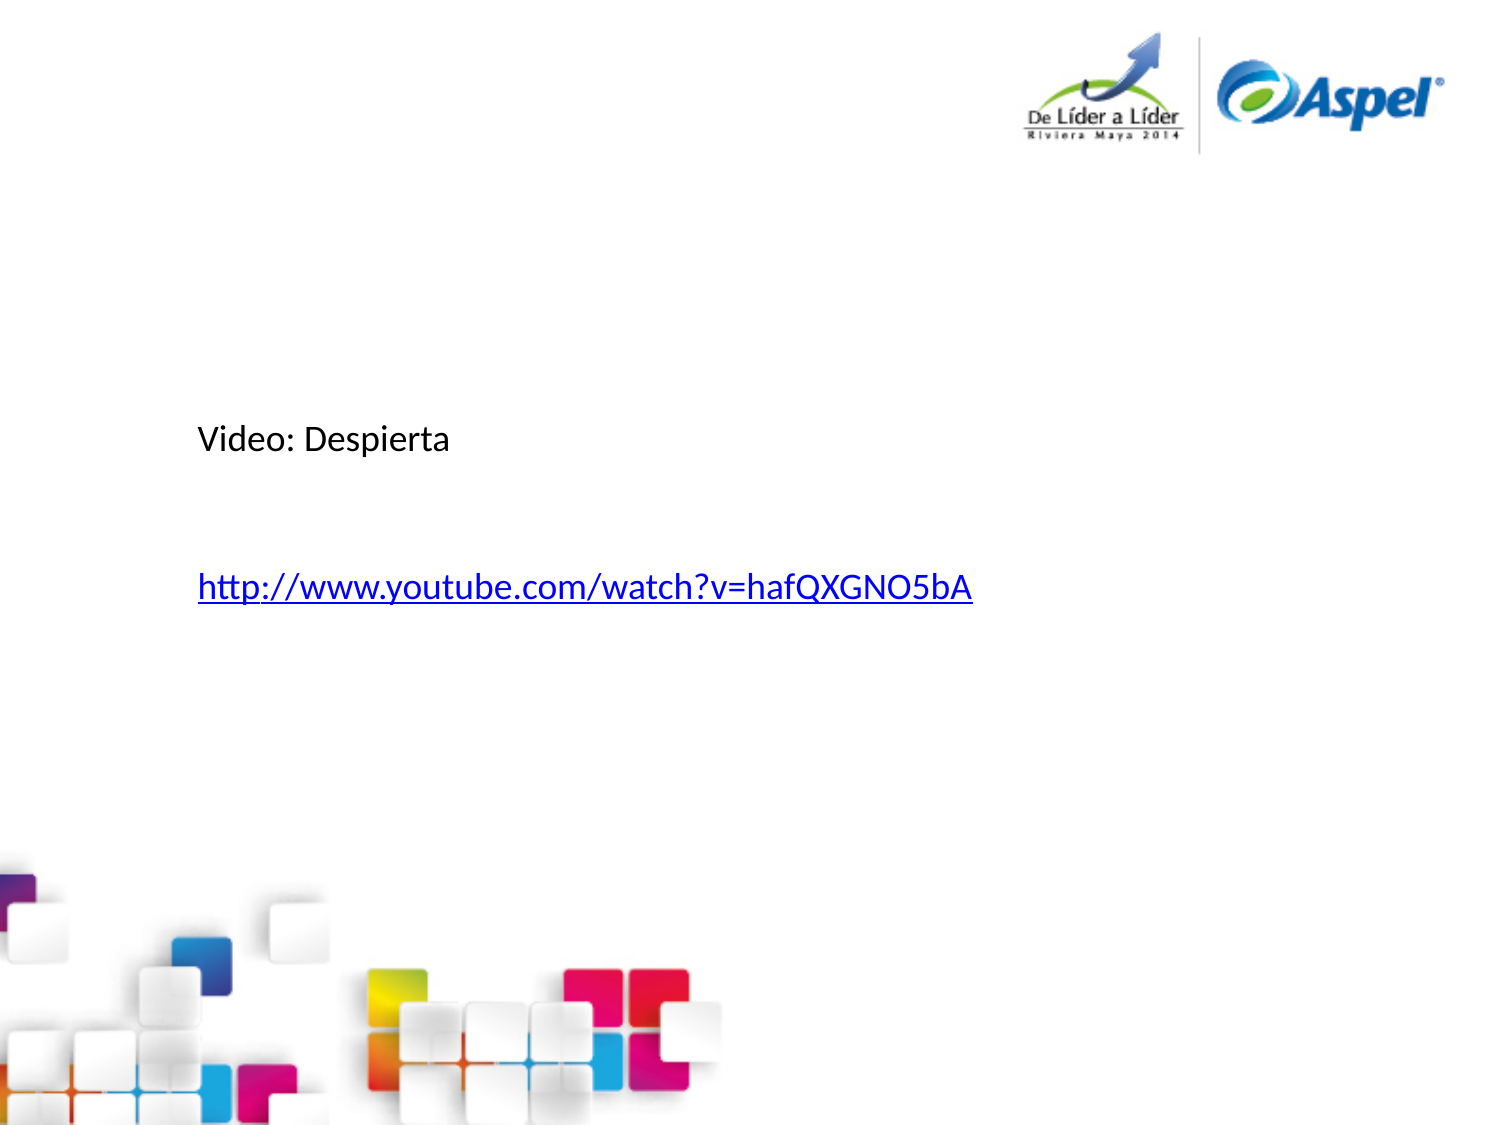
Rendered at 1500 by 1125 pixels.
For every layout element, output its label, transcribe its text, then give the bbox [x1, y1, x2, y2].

picture [0, 0, 1500, 1125]
text_box Video: Despierta [182, 406, 933, 466]
text_box http://www.youtube.com/watch?v=hafQXGNO5bA [183, 509, 1125, 615]
